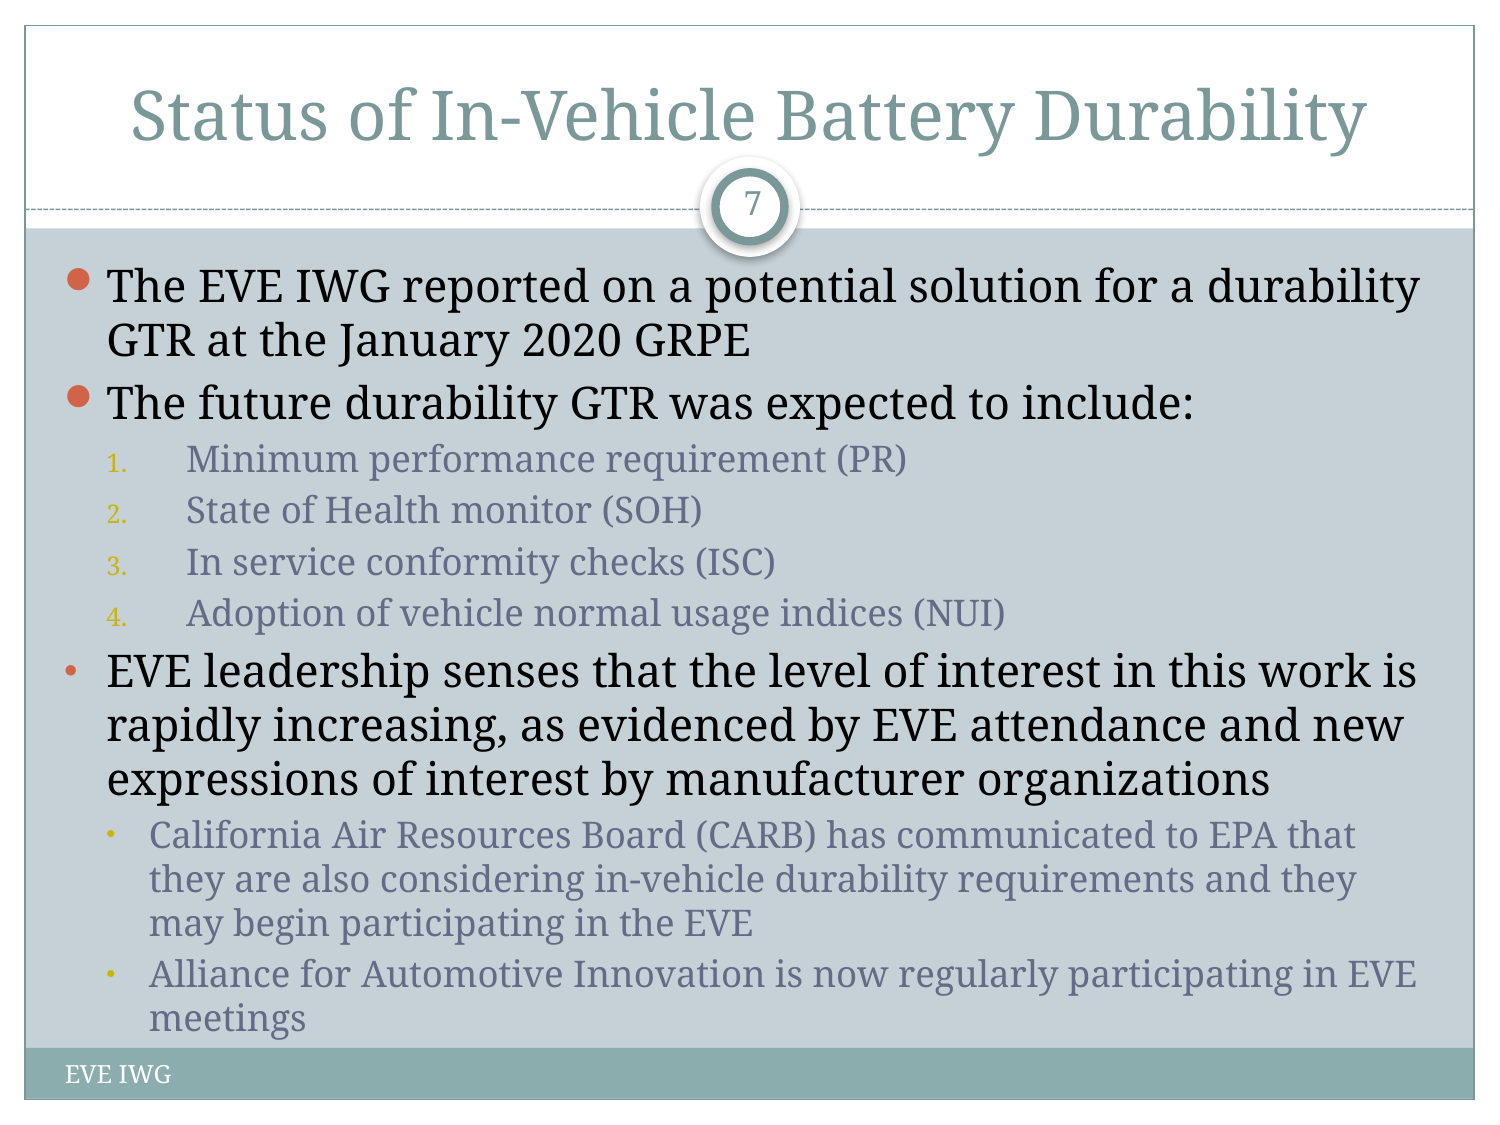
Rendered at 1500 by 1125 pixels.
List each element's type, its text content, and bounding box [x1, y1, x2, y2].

list The EVE IWG reported on a potential solution for a durability GTR at the January 2020 GRPE The future durability GTR was expected to include: Minimum performance requirement (PR) State of Health monitor (SOH) In service conformity checks (ISC) Adoption of vehicle normal usage indices (NUI) EVE leadership senses that the level of interest in this work is rapidly increasing, as evidenced by EVE attendance and new expressions of interest by manufacturer organizations California Air Resources Board (CARB) has communicated to EPA that they are also considering in-vehicle durability requirements and they may begin participating in the EVE Alliance for Automotive Innovation is now regularly participating in EVE meetings [49, 250, 1445, 1052]
title Status of In-Vehicle Battery Durability [49, 37, 1450, 162]
slide_number 7 [715, 168, 791, 241]
footer EVE IWG [50, 1052, 638, 1112]
